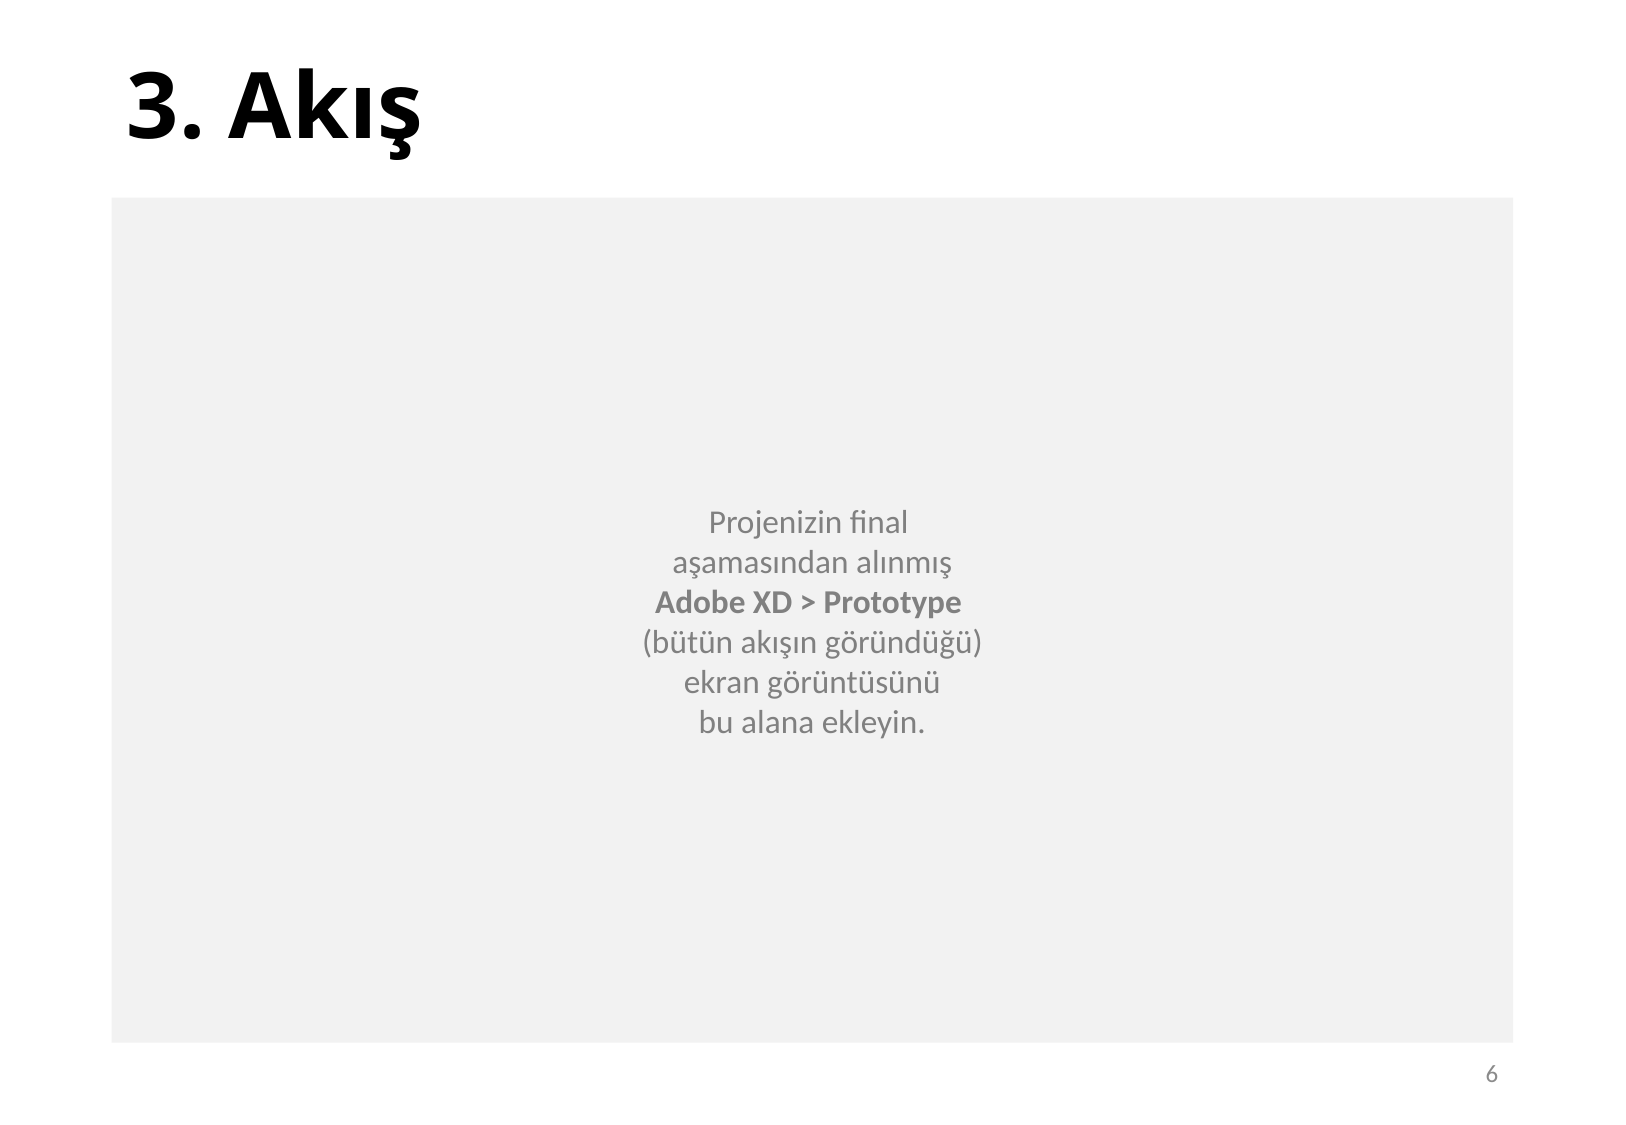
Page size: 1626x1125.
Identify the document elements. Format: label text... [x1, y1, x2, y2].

title 3. Akış [111, 36, 1514, 182]
slide_number 6 [1147, 1044, 1514, 1103]
text_box Projenizin final aşamasından alınmış Adobe XD > Prototype (bütün akışın göründüğü) ekran görüntüsünü bu alana ekleyin. [111, 197, 1514, 1044]
